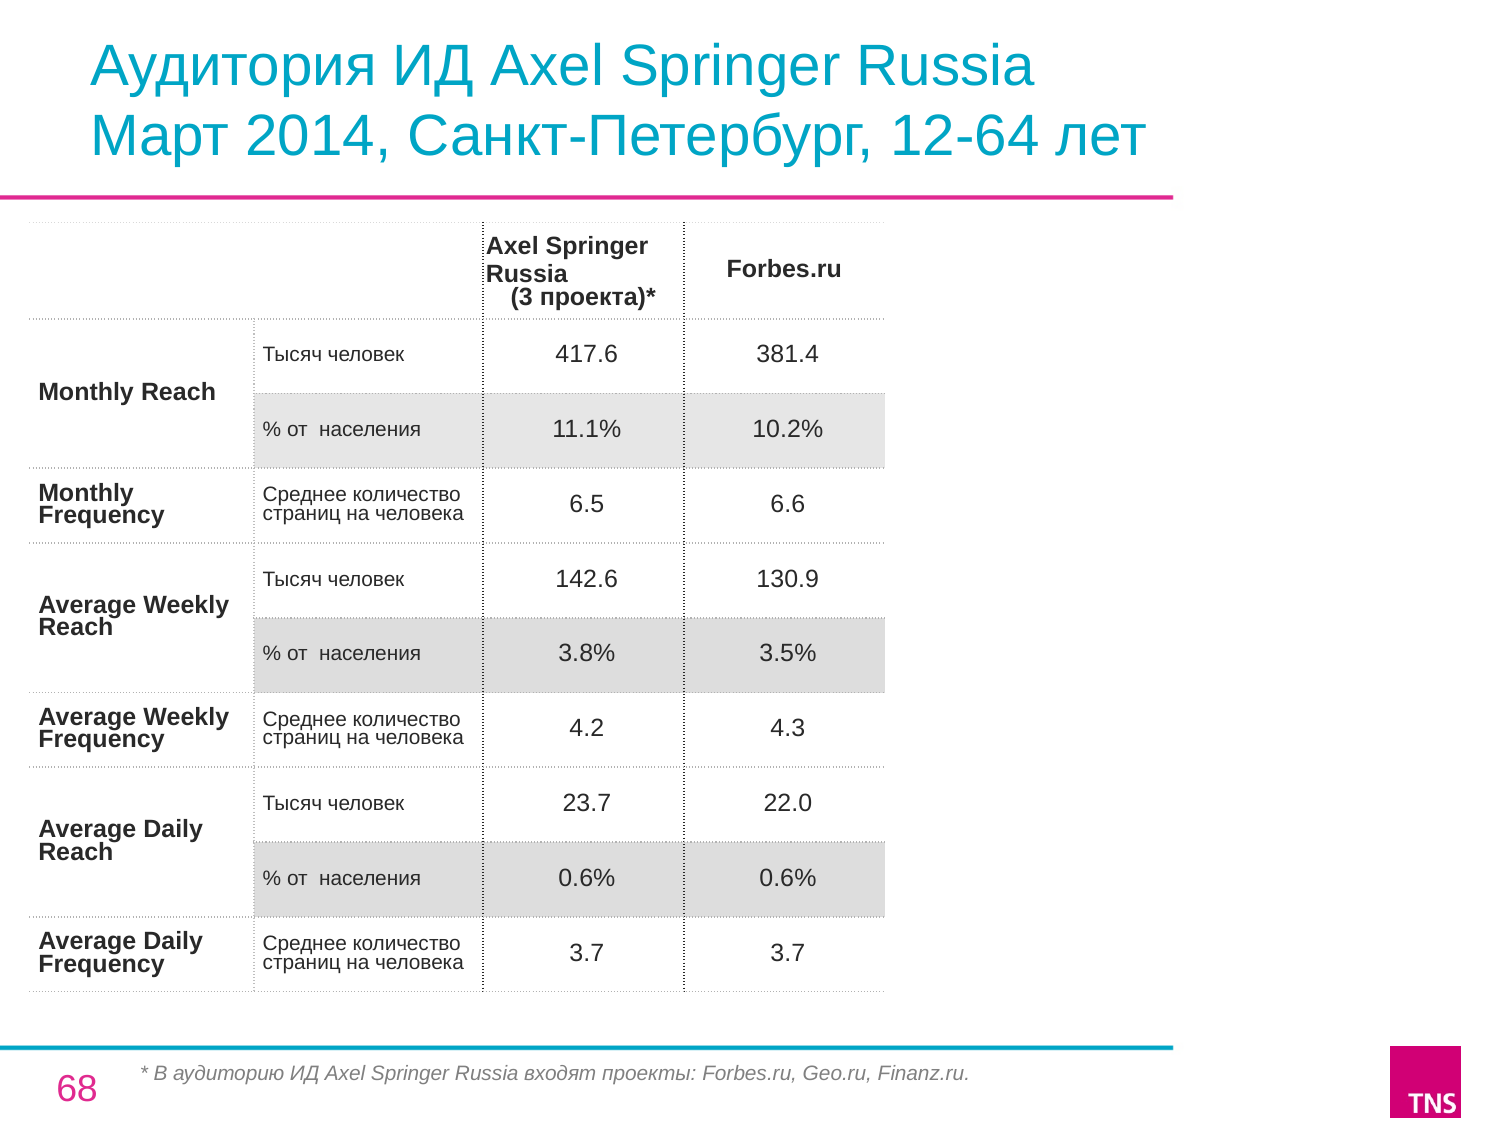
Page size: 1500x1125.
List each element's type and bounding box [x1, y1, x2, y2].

table_cell [29, 319, 885, 992]
picture [0, 0, 1500, 1125]
text_box [124, 1052, 1463, 1092]
slide_number [40, 1055, 392, 1125]
title [74, 8, 1476, 187]
table_header [29, 223, 885, 319]
